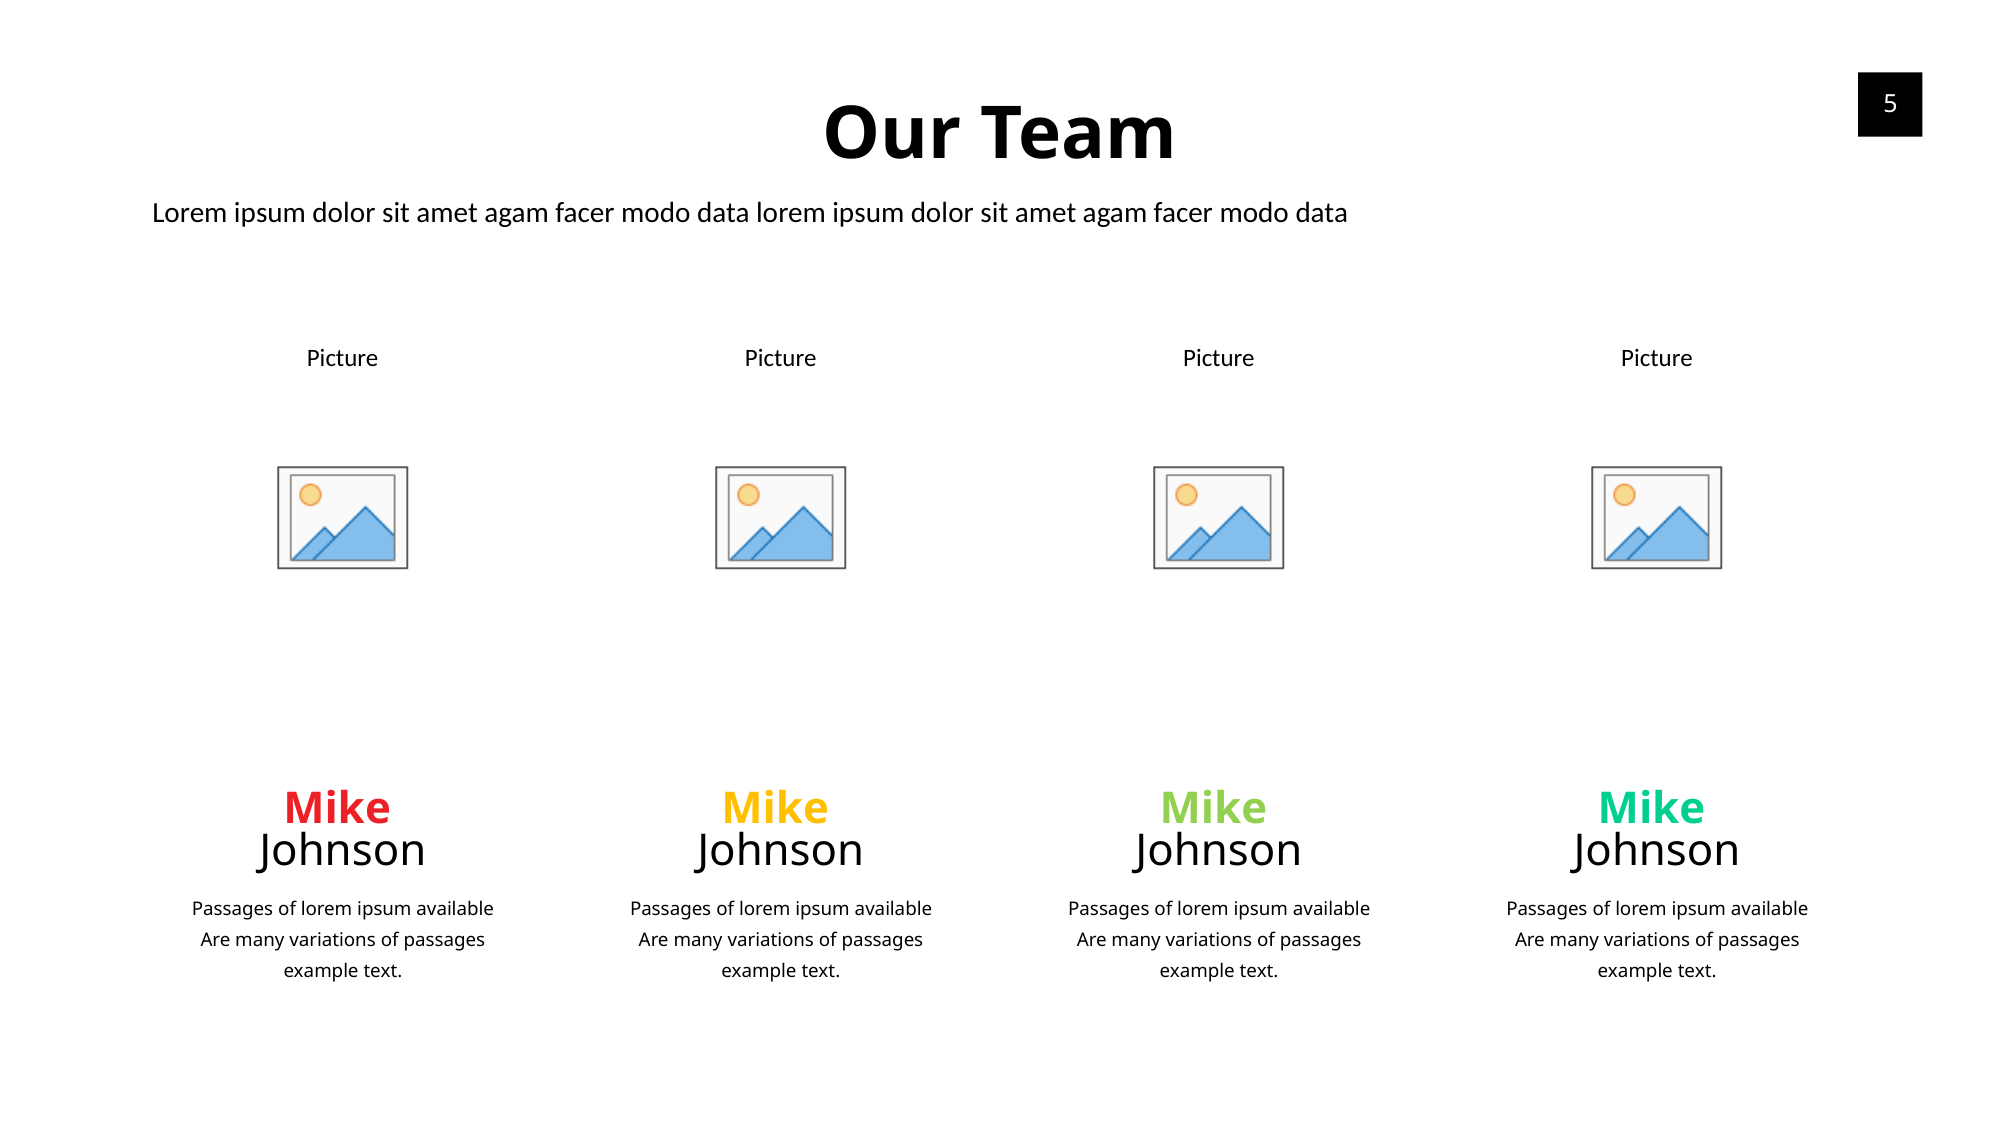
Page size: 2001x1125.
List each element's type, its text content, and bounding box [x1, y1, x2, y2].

picture [158, 333, 528, 703]
subtitle Lorem ipsum dolor sit amet agam facer modo data lorem ipsum dolor sit amet agam facer modo data [137, 186, 1863, 227]
picture [1034, 333, 1404, 703]
picture [596, 333, 966, 703]
slide_number 5 [1863, 78, 1927, 130]
picture [1472, 333, 1842, 703]
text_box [606, 783, 955, 987]
title Our Team [137, 78, 1863, 186]
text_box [1045, 783, 1393, 987]
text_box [1483, 783, 1832, 987]
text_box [168, 783, 517, 987]
